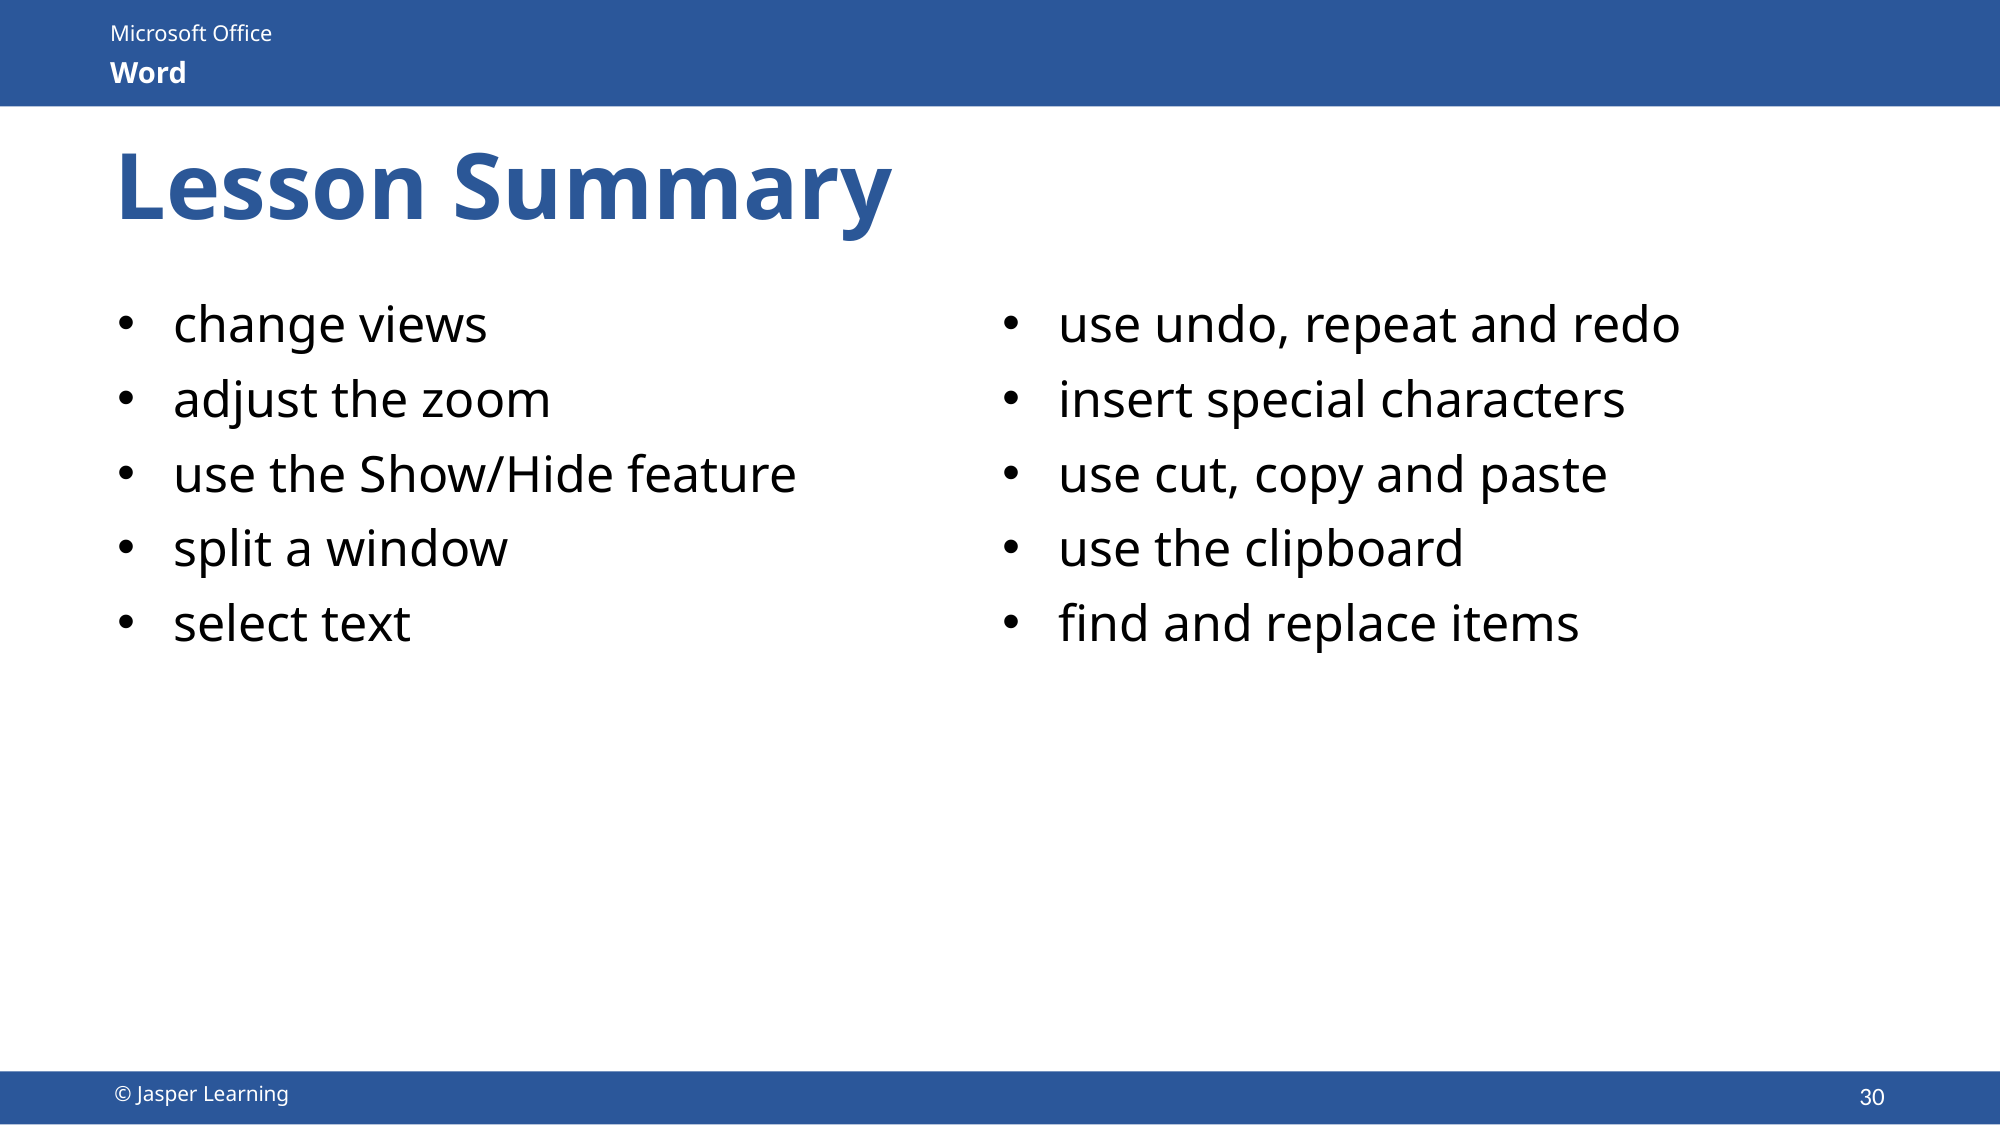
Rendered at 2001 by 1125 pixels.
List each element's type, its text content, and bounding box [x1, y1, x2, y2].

list change views adjust the zoom use the Show/Hide feature split a window select text use undo, repeat and redo insert special characters use cut, copy and paste use the clipboard find and replace items [102, 280, 1903, 1031]
title Lesson Summary [99, 118, 1866, 248]
footer © Jasper Learning [99, 1074, 775, 1116]
slide_number 30 [1433, 1065, 1900, 1125]
